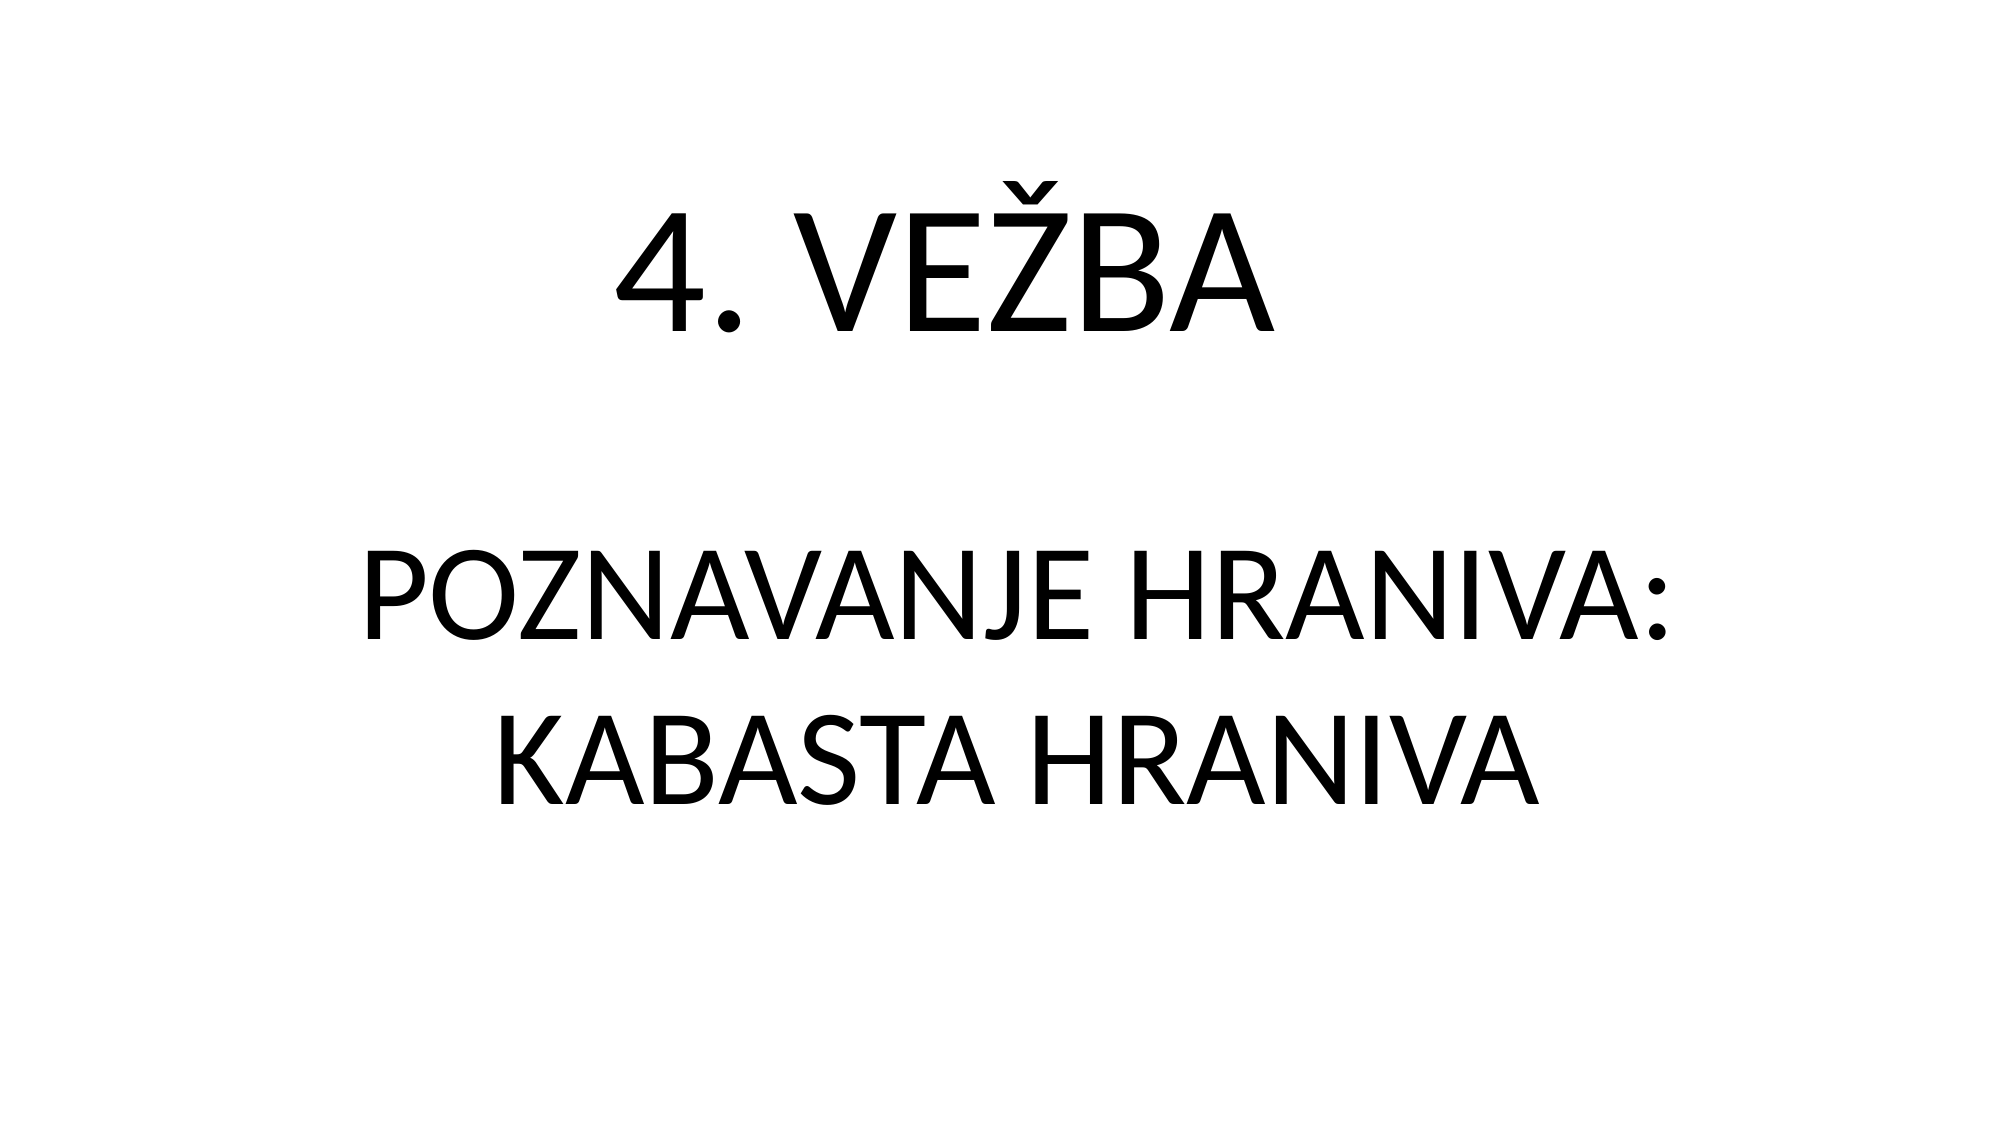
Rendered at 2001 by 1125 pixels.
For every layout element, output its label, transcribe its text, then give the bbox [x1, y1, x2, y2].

text_box 4. VEŽBA [598, 140, 1316, 376]
text_box POZNAVANJE HRANIVA: KABASTA HRANIVA [341, 494, 1694, 840]
